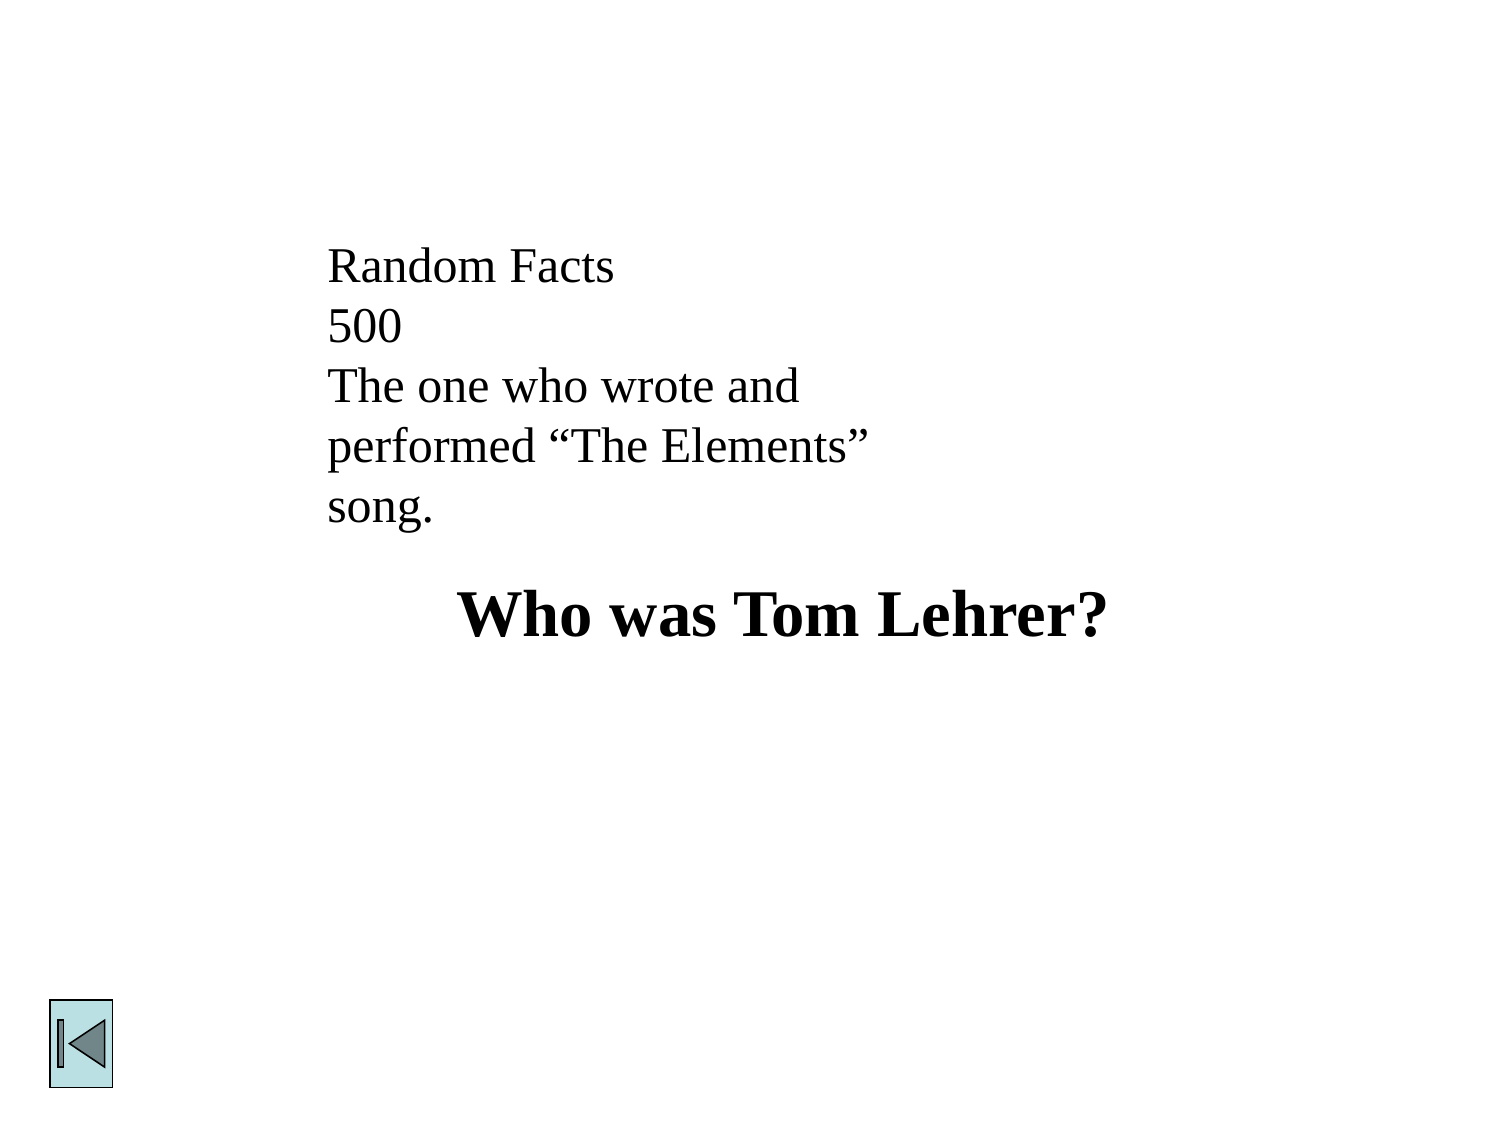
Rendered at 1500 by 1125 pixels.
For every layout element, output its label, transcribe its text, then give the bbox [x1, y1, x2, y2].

text_box Random Facts 500 The one who wrote and performed “The Elements” song. [312, 224, 1000, 540]
text_box Who was Tom Lehrer? [441, 562, 1126, 658]
